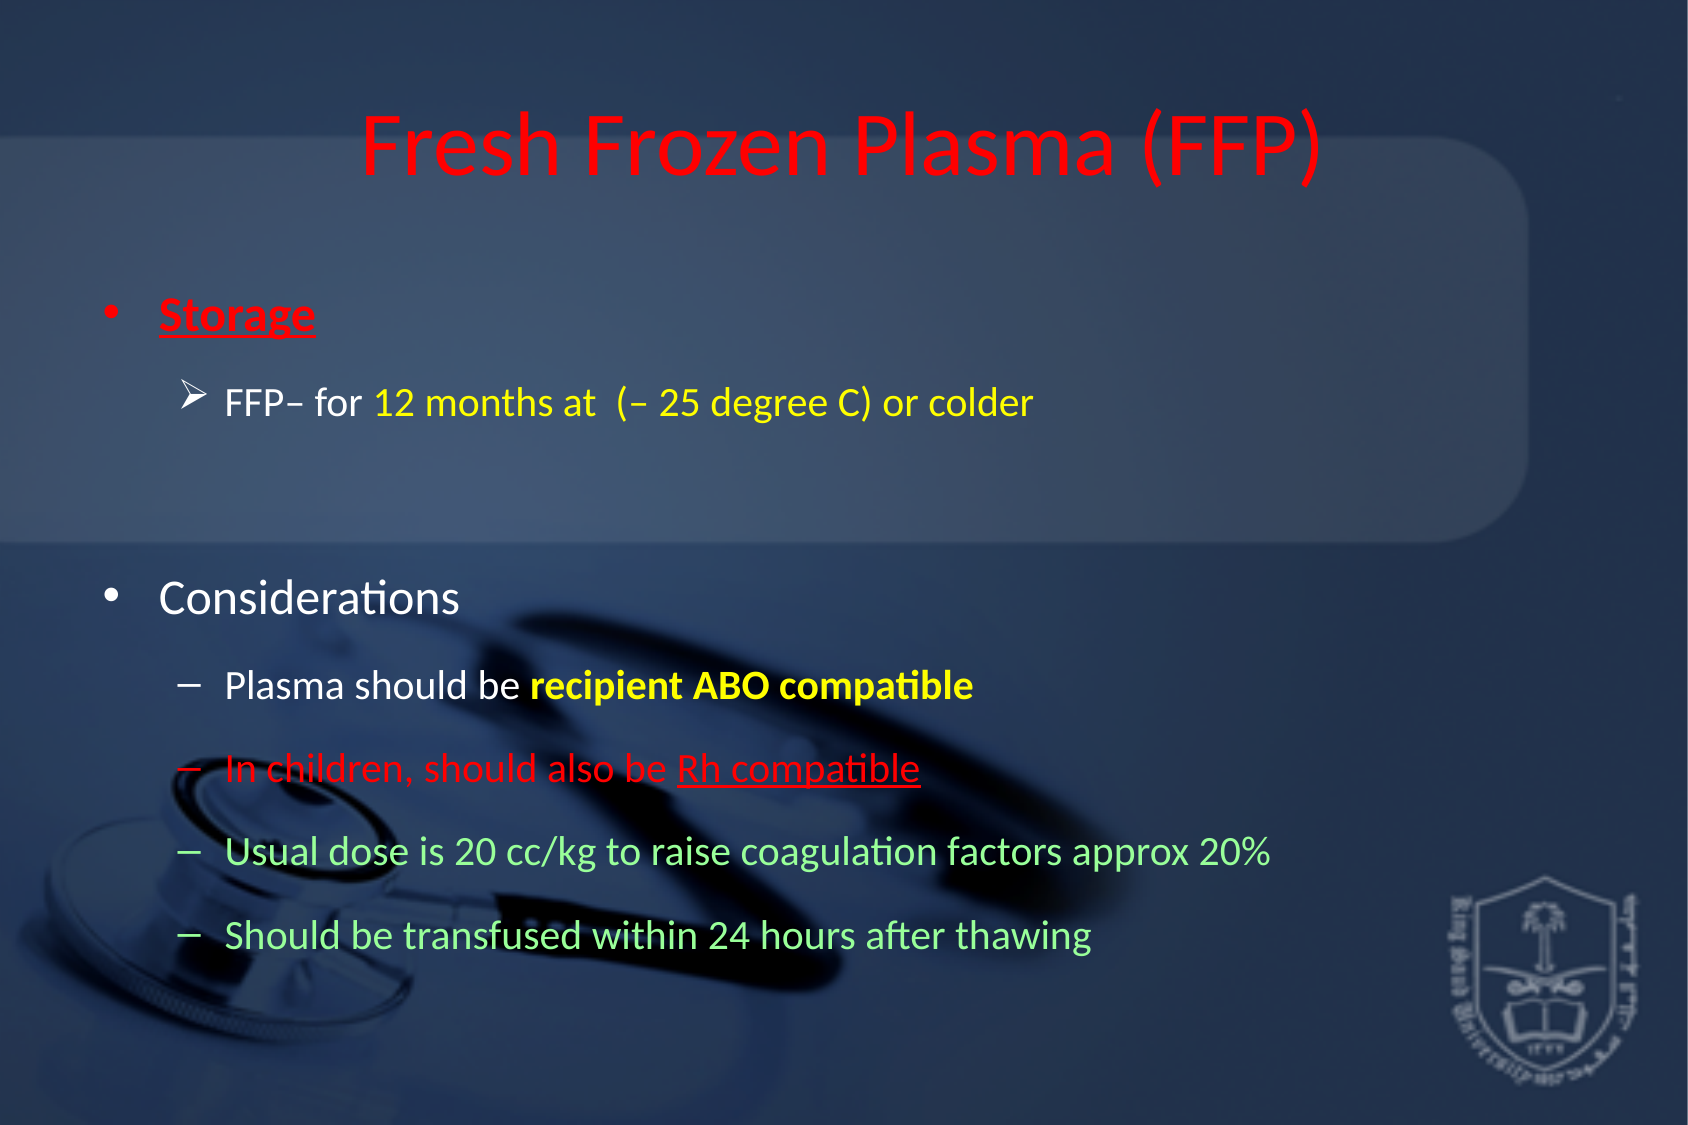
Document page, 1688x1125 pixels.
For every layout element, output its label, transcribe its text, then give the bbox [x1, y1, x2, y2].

list Storage FFP– for 12 months at (– 25 degree C) or colder Considerations Plasma should be recipient ABO compatible In children, should also be Rh compatible Usual dose is 20 cc/kg to raise coagulation factors approx 20% Should be transfused within 24 hours after thawing [87, 243, 1607, 986]
picture [0, 0, 1688, 1125]
title Fresh Frozen Plasma (FFP) [84, 45, 1604, 233]
